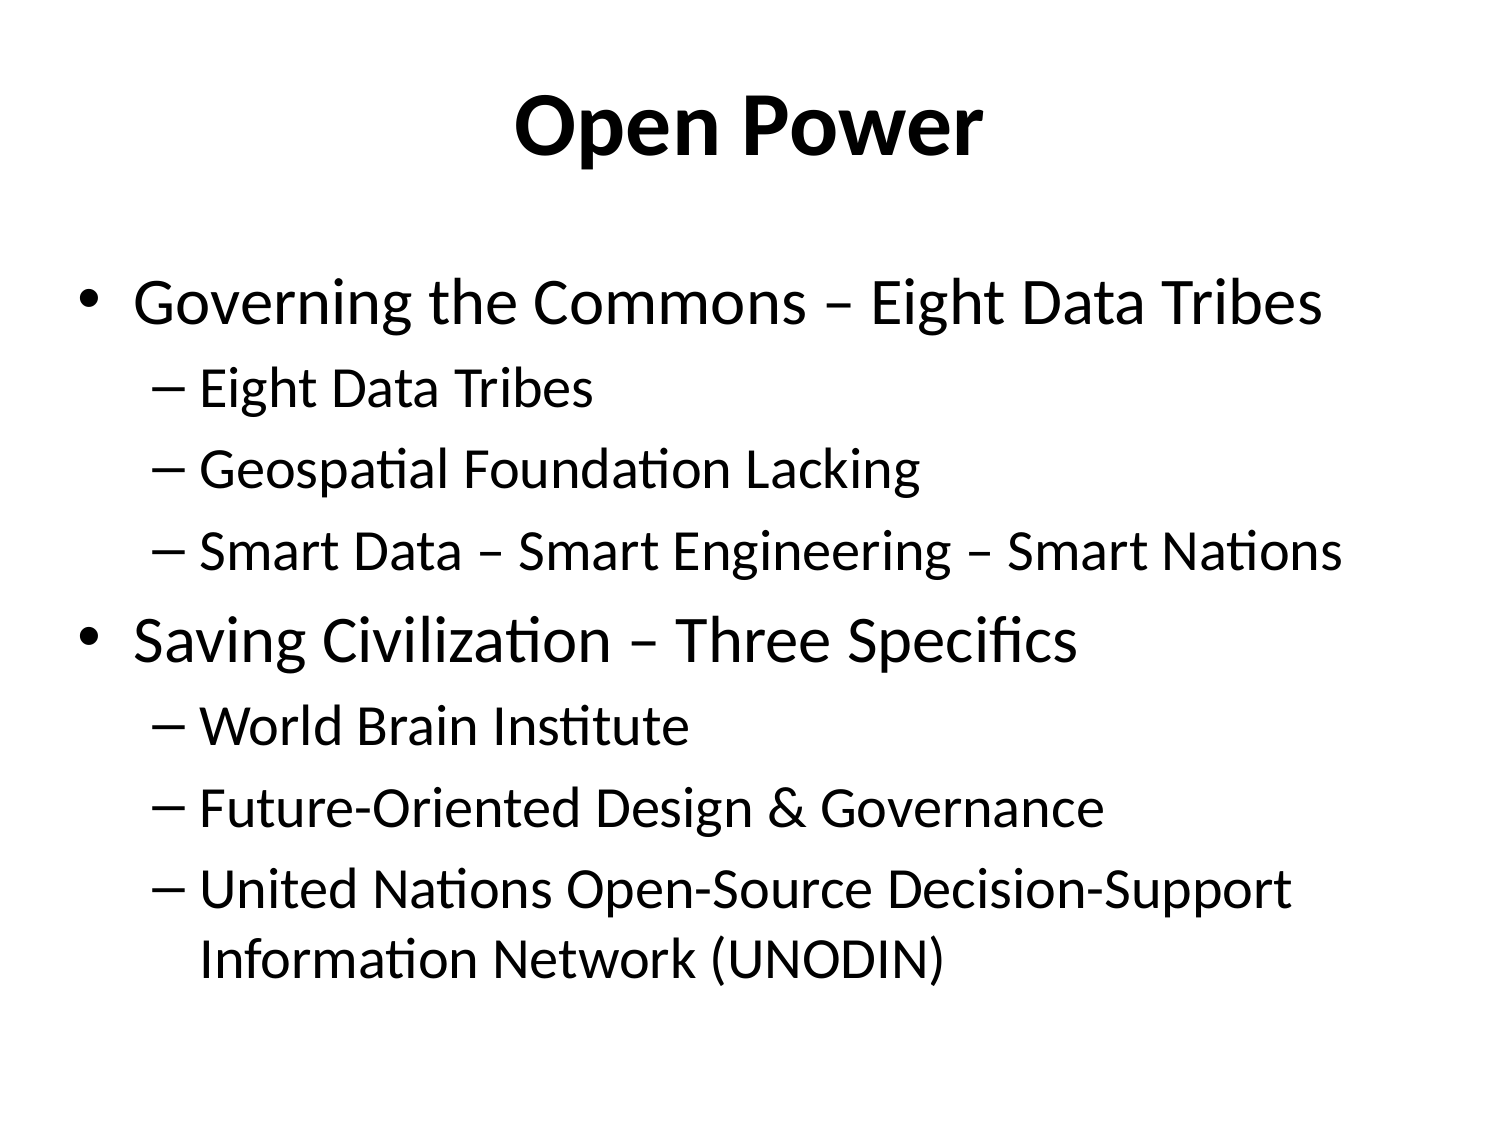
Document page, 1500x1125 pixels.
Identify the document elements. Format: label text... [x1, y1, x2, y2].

list Governing the Commons – Eight Data Tribes Eight Data Tribes Geospatial Foundation Lacking Smart Data – Smart Engineering – Smart Nations Saving Civilization – Three Specifics World Brain Institute Future-Oriented Design & Governance United Nations Open-Source Decision-Support Information Network (UNODIN) [62, 249, 1450, 1038]
title Open Power [75, 24, 1425, 213]
